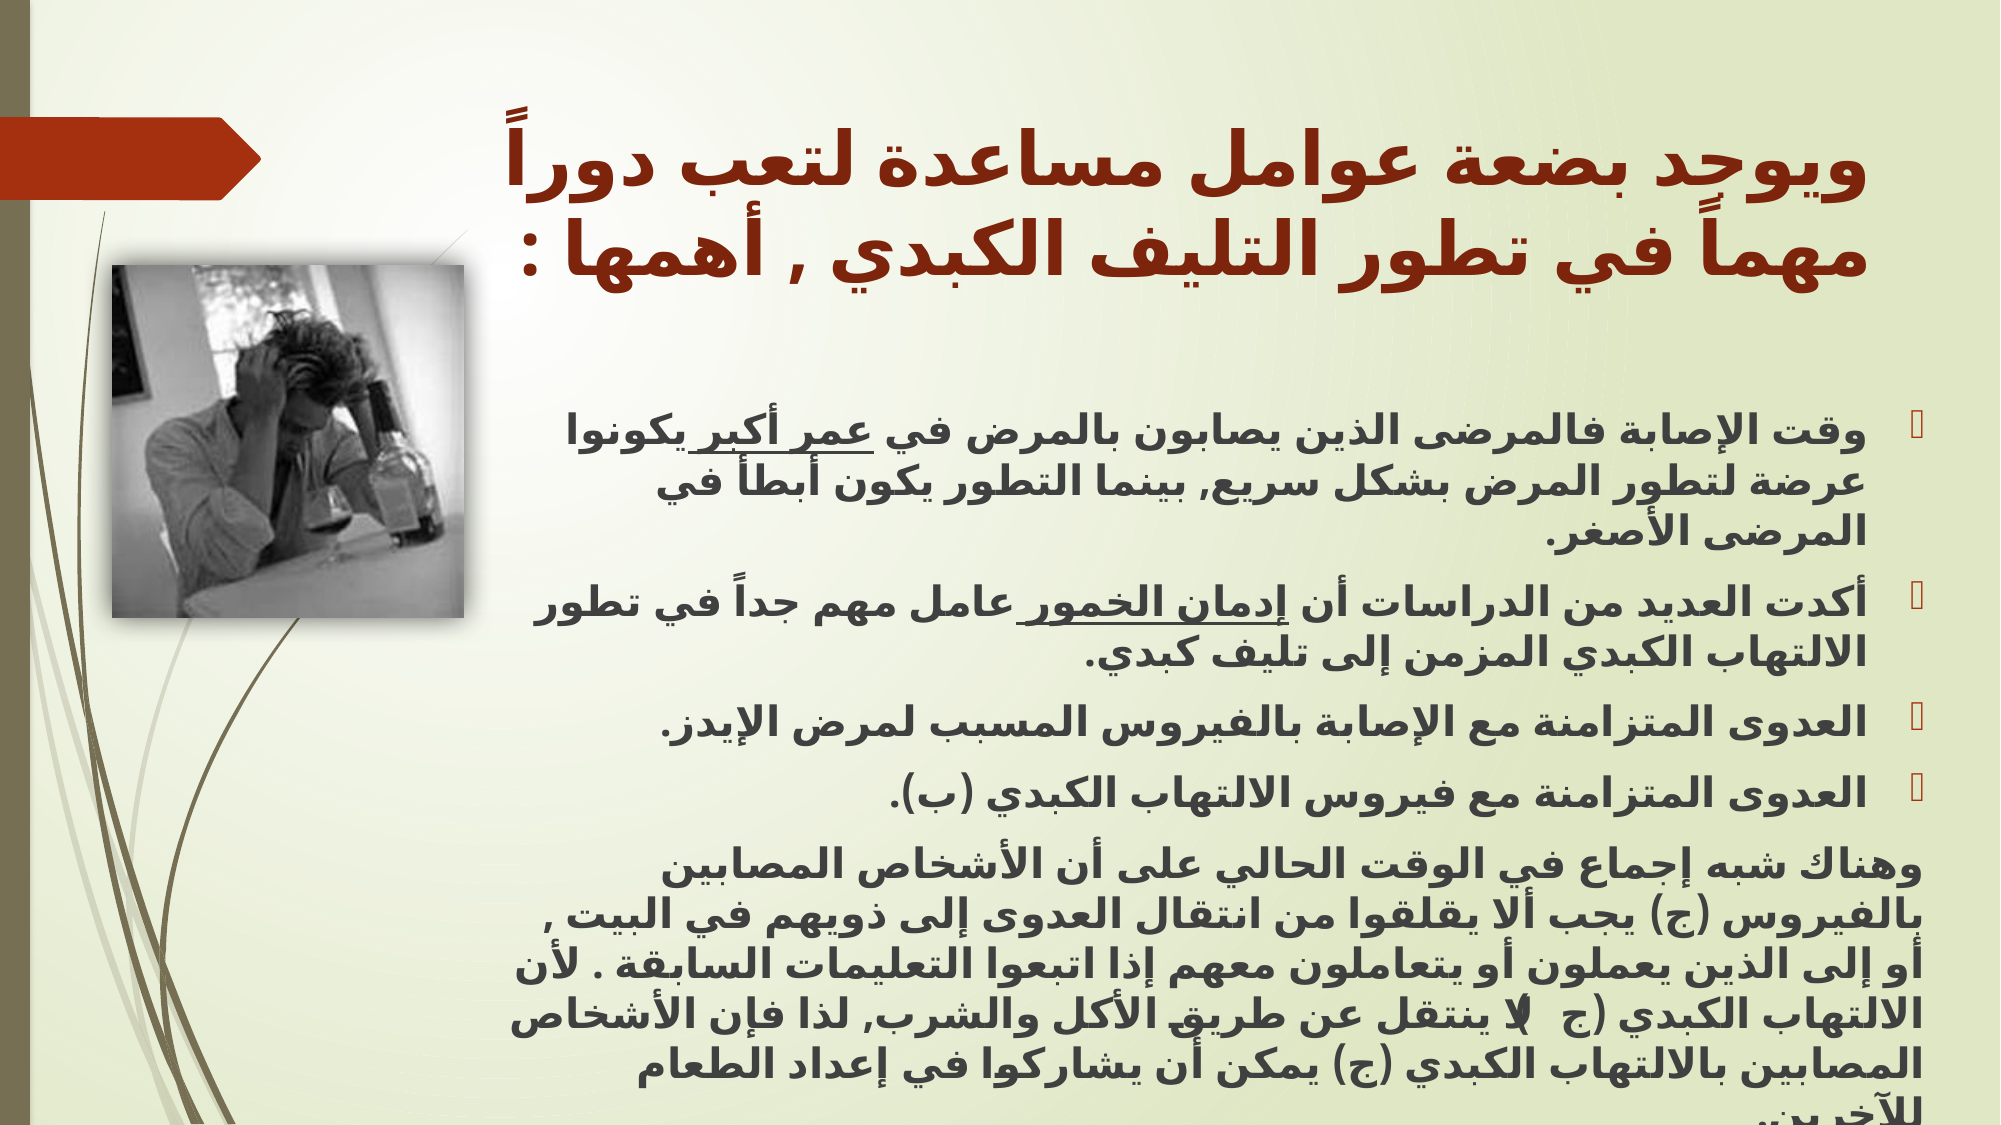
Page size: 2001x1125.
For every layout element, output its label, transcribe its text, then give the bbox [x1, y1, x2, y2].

title ويوجد بضعة عوامل مساعدة لتعب دوراً مهماً في تطور التليف الكبدي , أهمها : [425, 102, 1888, 313]
picture [112, 265, 465, 618]
list وقت الإصابة فالمرضى الذين يصابون بالمرض في عمر أكبر يكونوا عرضة لتطور المرض بشكل سريع, بينما التطور يكون أبطأ في المرضى الأصغر. أكدت العديد من الدراسات أن إدمان الخمور عامل مهم جداً في تطور الالتهاب الكبدي المزمن إلى تليف كبدي. العدوى المتزامنة مع الإصابة بالفيروس المسبب لمرض الإيدز. العدوى المتزامنة مع فيروس الالتهاب الكبدي (ب). وهناك شبه إجماع في الوقت الحالي على أن الأشخاص المصابين بالفيروس (ج) يجب ألا يقلقوا من انتقال العدوى إلى ذويهم في البيت , أو إلى الذين يعملون أو يتعاملون معهم إذا اتبعوا التعليمات السابقة . لأن الالتهاب الكبدي (ج) لا ينتقل عن طريق الأكل والشرب, لذا فإن الأشخاص المصابين بالالتهاب الكبدي (ج) يمكن أن يشاركوا في إعداد الطعام للآخرين. [477, 395, 1941, 1016]
